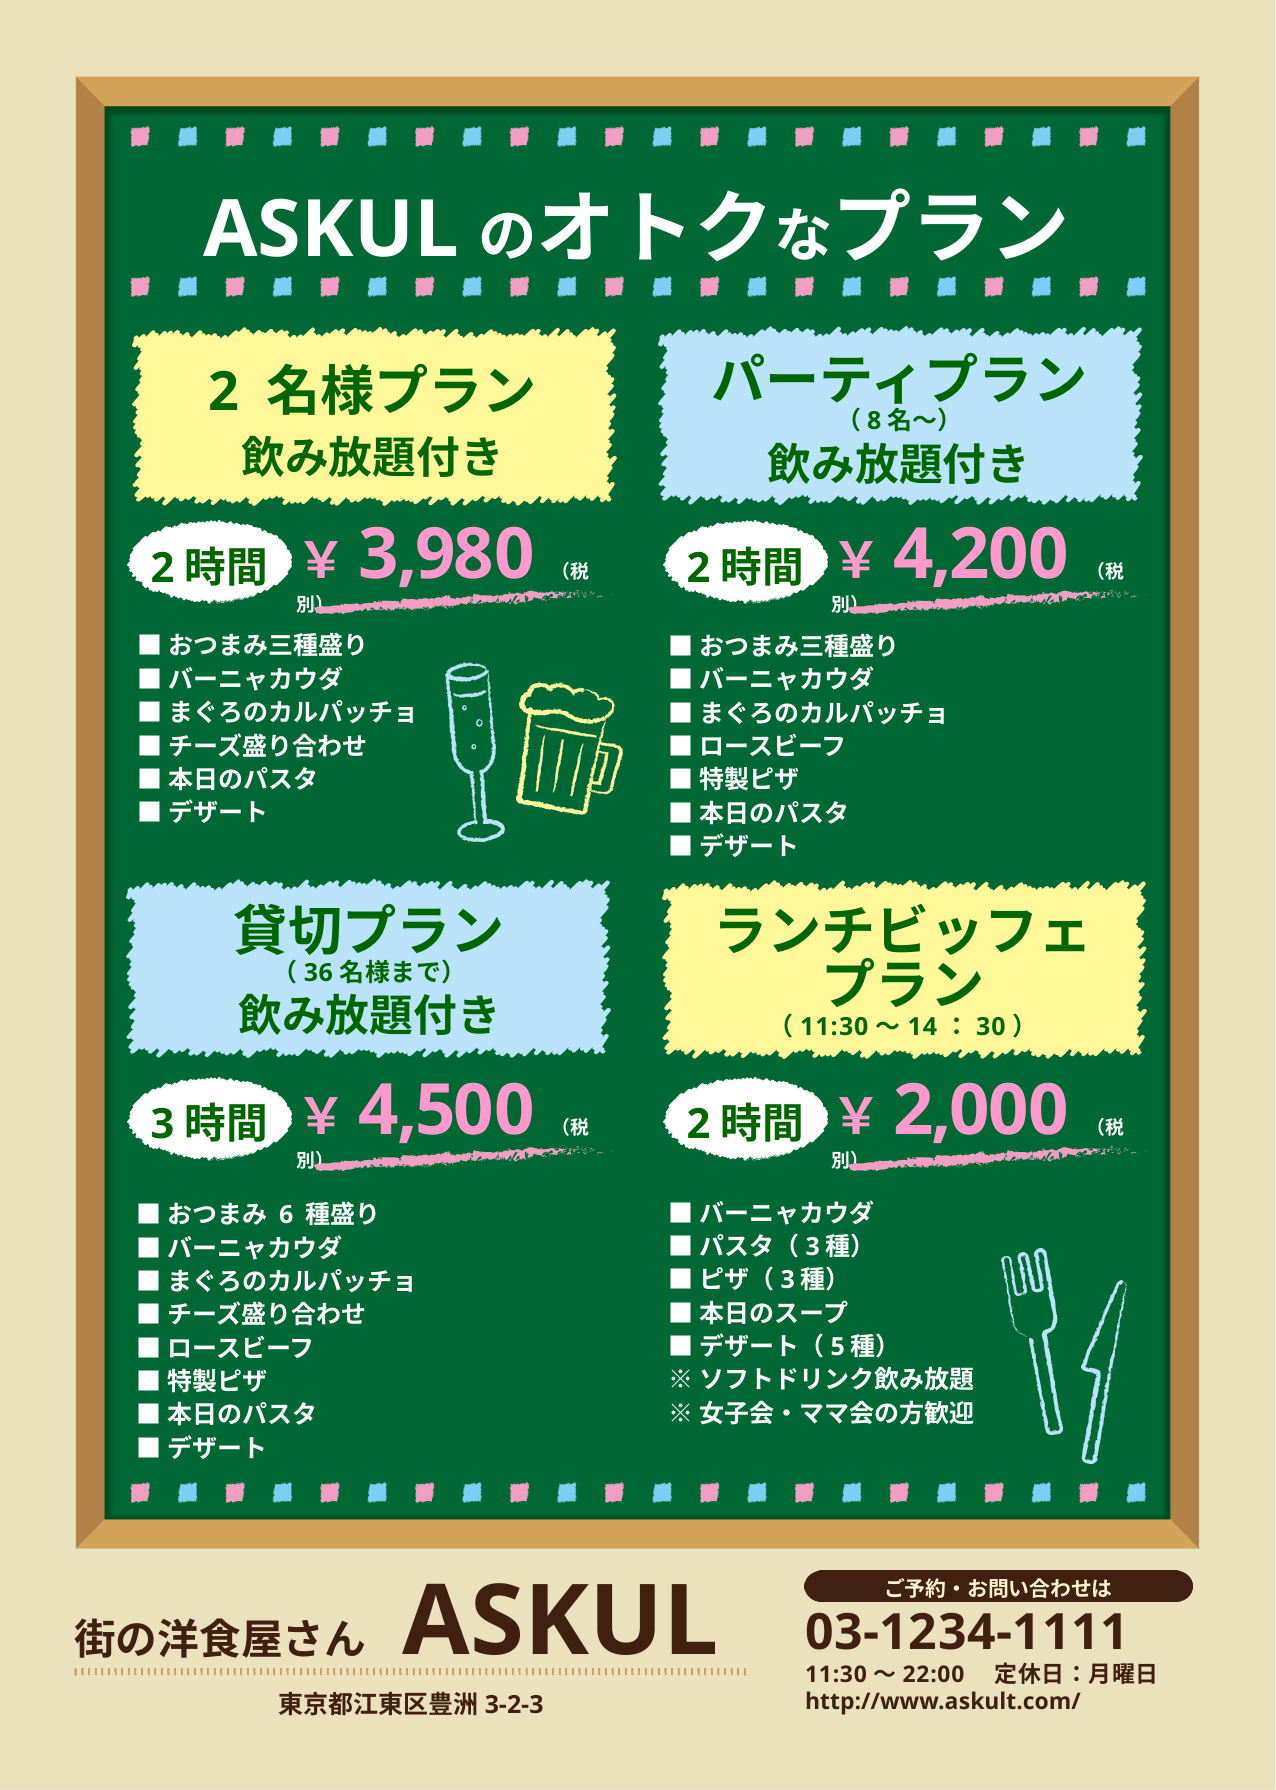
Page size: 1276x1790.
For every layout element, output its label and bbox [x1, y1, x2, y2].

text_box [831, 1074, 1161, 1171]
text_box [296, 518, 627, 615]
text_box [804, 1570, 1193, 1602]
text_box [660, 1077, 830, 1161]
text_box [660, 520, 830, 604]
text_box [124, 1077, 294, 1161]
text_box [74, 1569, 746, 1719]
text_box [124, 520, 294, 604]
text_box [296, 1074, 627, 1171]
text_box [831, 518, 1161, 615]
picture [0, 0, 1276, 1790]
